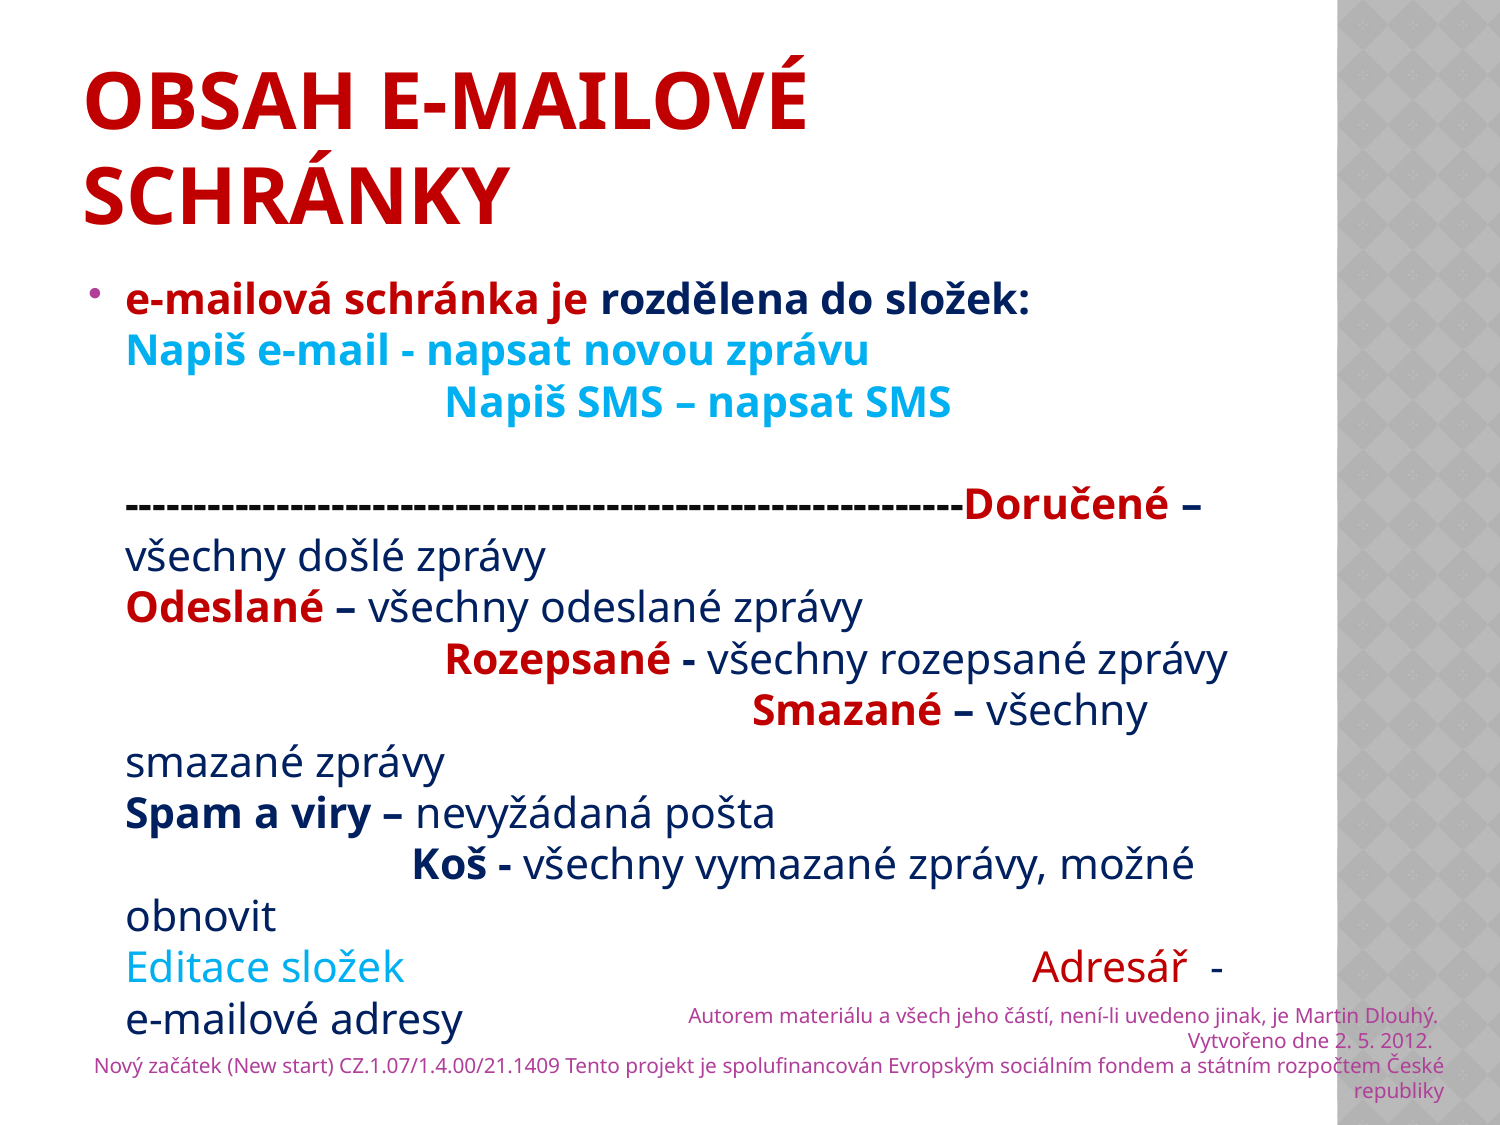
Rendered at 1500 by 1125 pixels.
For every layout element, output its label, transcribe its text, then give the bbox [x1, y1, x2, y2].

title Obsah e-mailové schránky [75, 52, 1263, 240]
footer Autorem materiálu a všech jeho částí, není-li uvedeno jinak, je Martin Dlouhý. Vytvořeno dne 2. 5. 2012. Nový začátek (New start) CZ.1.07/1.4.00/21.1409 Tento projekt je spolufinancován Evropským sociálním fondem a státním rozpočtem České republiky [53, 1011, 1459, 1103]
list e-mailová schránka je rozdělena do složek: Napiš e-mail - napsat novou zprávu Napiš SMS – napsat SMS -------------------------------------------------------------Doručené – všechny došlé zprávy Odeslané – všechny odeslané zprávy Rozepsané - všechny rozepsané zprávy Smazané – všechny smazané zprávy Spam a viry – nevyžádaná pošta Koš - všechny vymazané zprávy, možné obnovit Editace složek Adresář - e-mailové adresy [75, 264, 1263, 1011]
